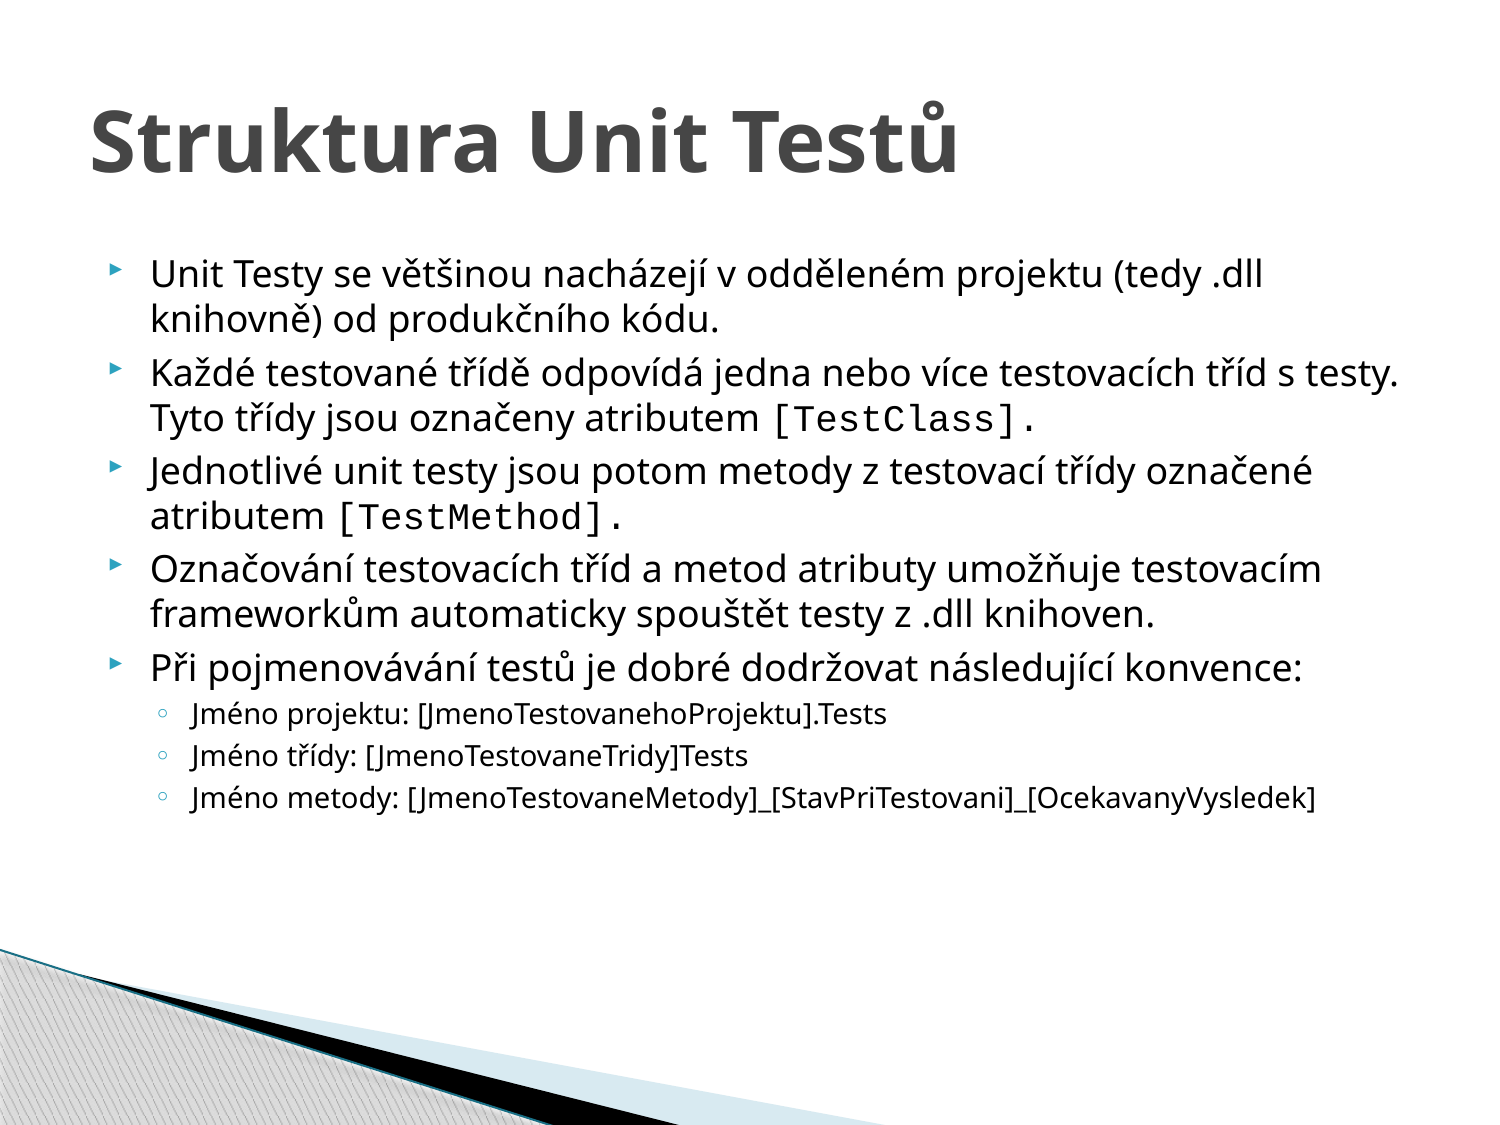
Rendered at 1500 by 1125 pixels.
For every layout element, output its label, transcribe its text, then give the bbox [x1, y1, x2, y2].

list Unit Testy se většinou nacházejí v odděleném projektu (tedy .dll knihovně) od produkčního kódu. Každé testované třídě odpovídá jedna nebo více testovacích tříd s testy. Tyto třídy jsou označeny atributem [TestClass]. Jednotlivé unit testy jsou potom metody z testovací třídy označené atributem [TestMethod]. Označování testovacích tříd a metod atributy umožňuje testovacím frameworkům automaticky spouštět testy z .dll knihoven. Při pojmenovávání testů je dobré dodržovat následující konvence: Jméno projektu: [JmenoTestovanehoProjektu].Tests Jméno třídy: [JmenoTestovaneTridy]Tests Jméno metody: [JmenoTestovaneMetody]_[StavPriTestovani]_[OcekavanyVysledek] [75, 243, 1425, 986]
title Struktura Unit Testů [75, 45, 1425, 233]
